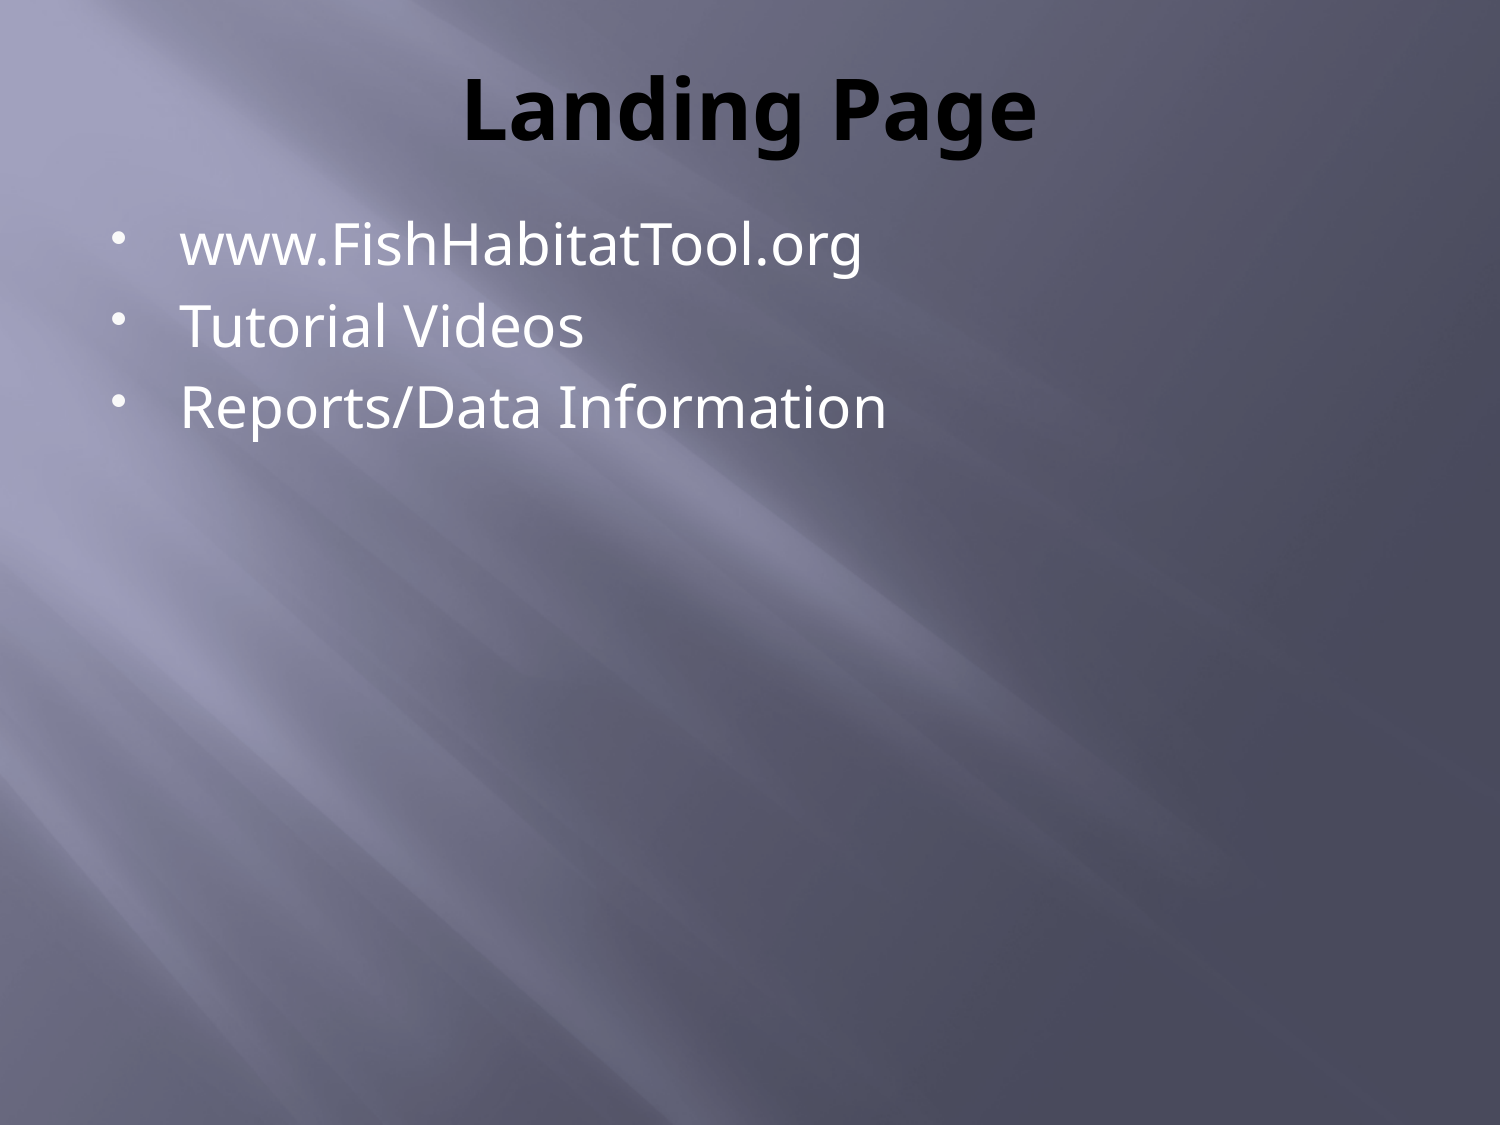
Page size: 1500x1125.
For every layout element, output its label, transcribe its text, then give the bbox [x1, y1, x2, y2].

list www.FishHabitatTool.org Tutorial Videos Reports/Data Information [75, 200, 1425, 1088]
title Landing Page [75, 12, 1425, 200]
